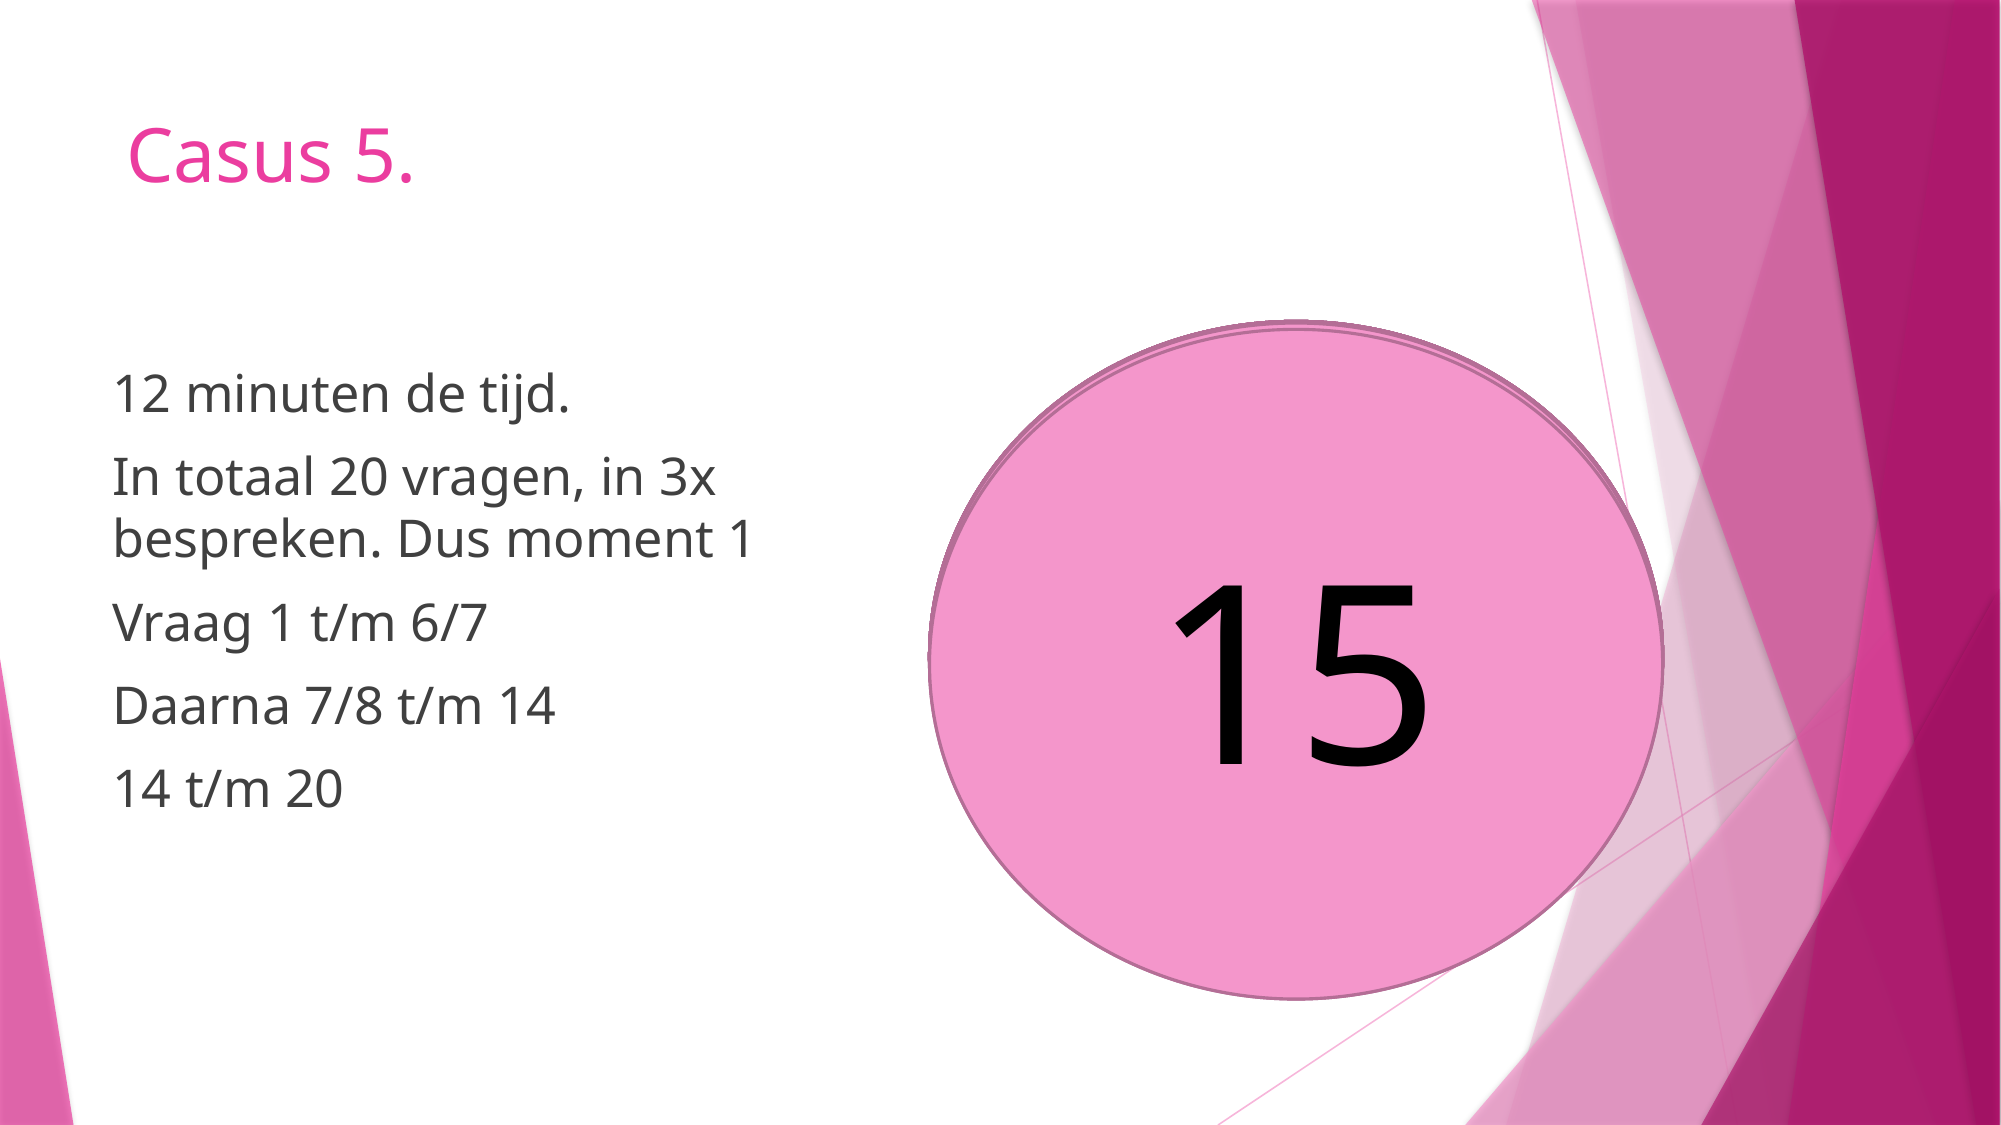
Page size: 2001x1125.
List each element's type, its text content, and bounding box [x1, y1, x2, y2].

list 12 minuten de tijd. In totaal 20 vragen, in 3x bespreken. Dus moment 1 Vraag 1 t/m 6/7 Daarna 7/8 t/m 14 14 t/m 20 [97, 352, 817, 960]
text_box 15 [927, 327, 1665, 1001]
text_box 14 [930, 321, 1662, 621]
title Casus 5. [111, 99, 1522, 317]
